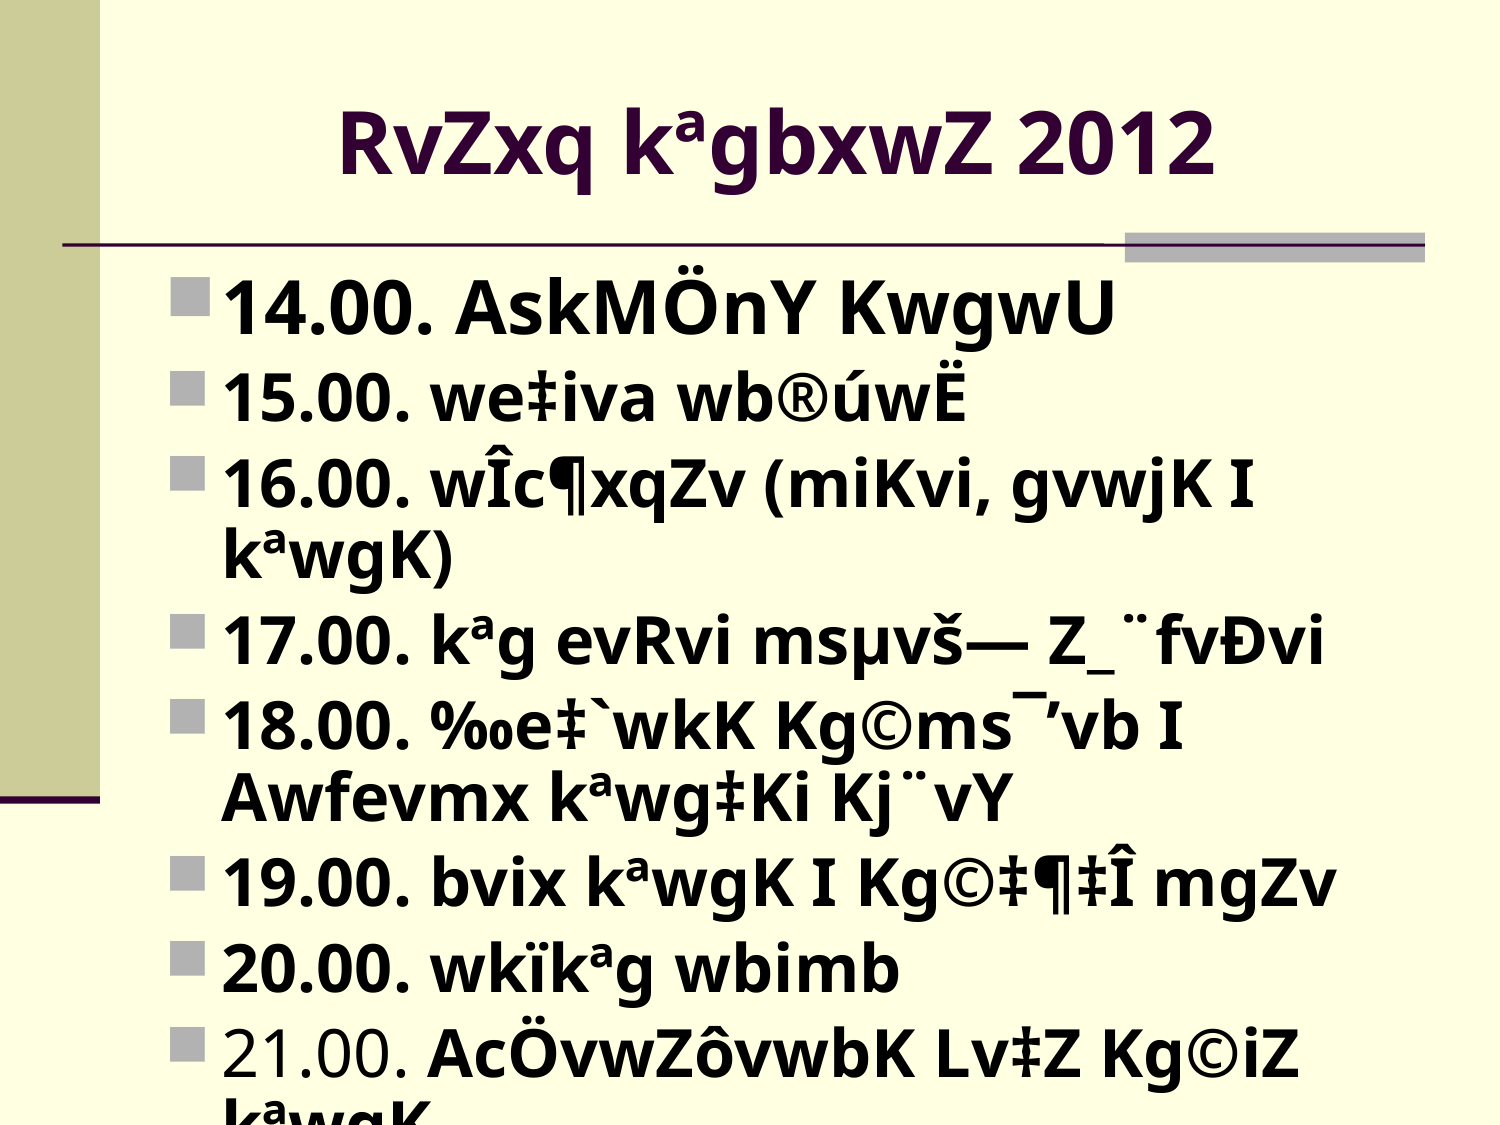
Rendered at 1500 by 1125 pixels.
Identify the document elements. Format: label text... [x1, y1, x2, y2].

title RvZxq kªgbxwZ 2012 [149, 45, 1426, 234]
list 14.00. AskMÖnY KwgwU 15.00. we‡iva wb®úwË 16.00. wÎc¶xqZv (miKvi, gvwjK I kªwgK) 17.00. kªg evRvi msµvš— Z_¨fvÐvi 18.00. ‰e‡`wkK Kg©ms¯’vb I Awfevmx kªwg‡Ki Kj¨vY 19.00. bvix kªwgK I Kg©‡¶‡Î mgZv 20.00. wkïkªg wbimb 21.00. AcÖvwZôvwbK Lv‡Z Kg©iZ kªwgK [149, 262, 1426, 1006]
